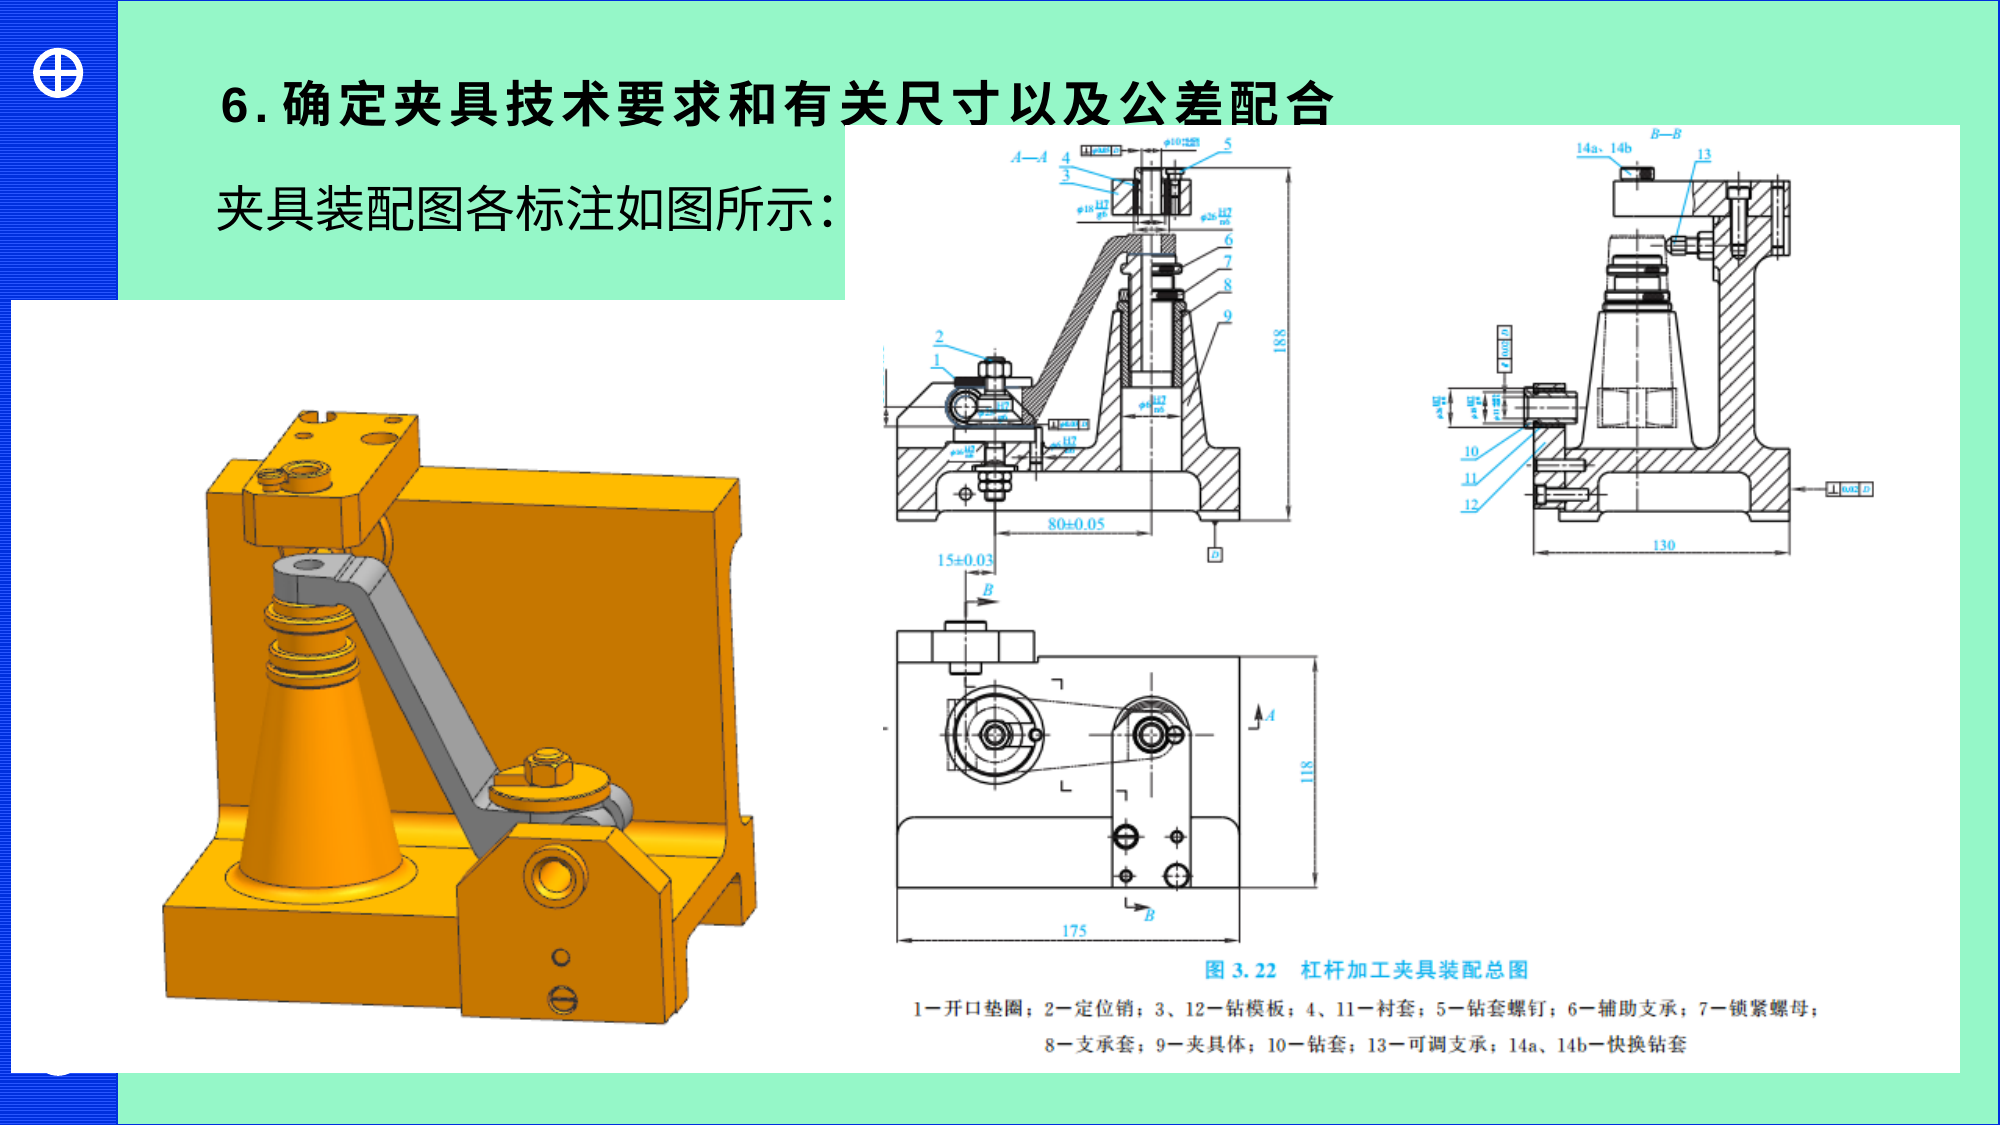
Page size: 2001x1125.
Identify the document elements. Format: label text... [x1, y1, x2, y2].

text_box 6.确定夹具技术要求和有关尺寸以及公差配合 [126, 18, 1414, 139]
text_box 夹具装配图各标注如图所示： [126, 139, 845, 300]
picture [11, 125, 1960, 1073]
